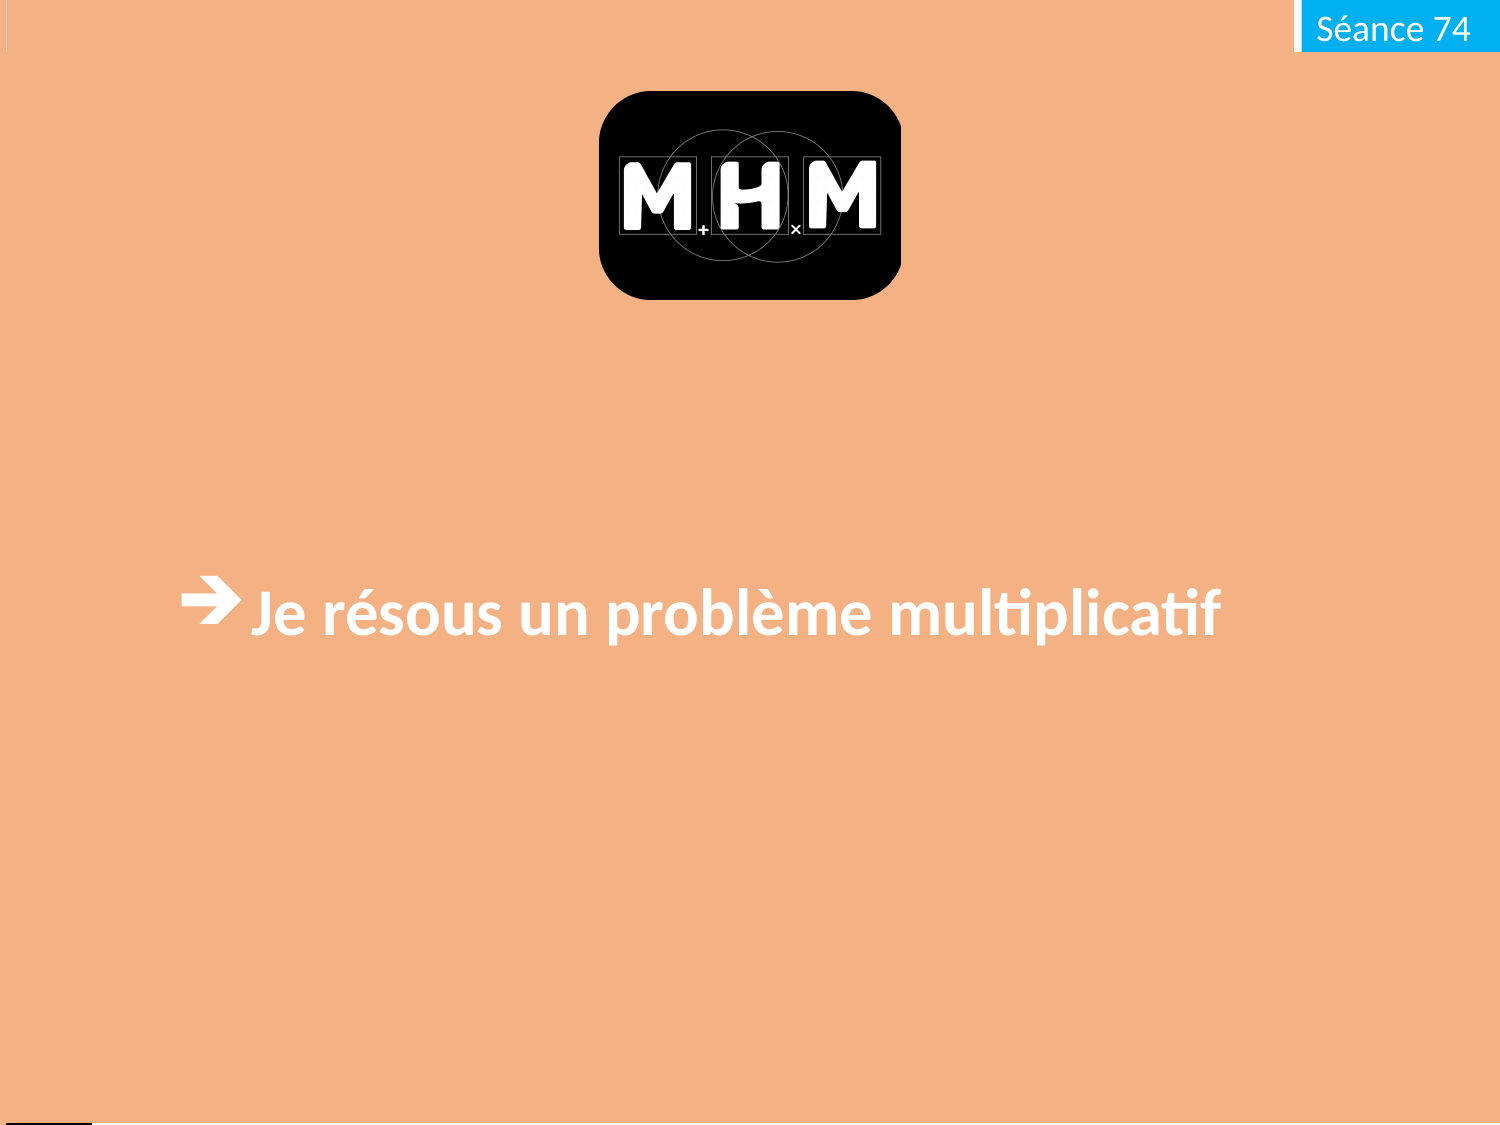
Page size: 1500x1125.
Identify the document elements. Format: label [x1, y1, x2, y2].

text_box [0, 52, 1500, 1123]
